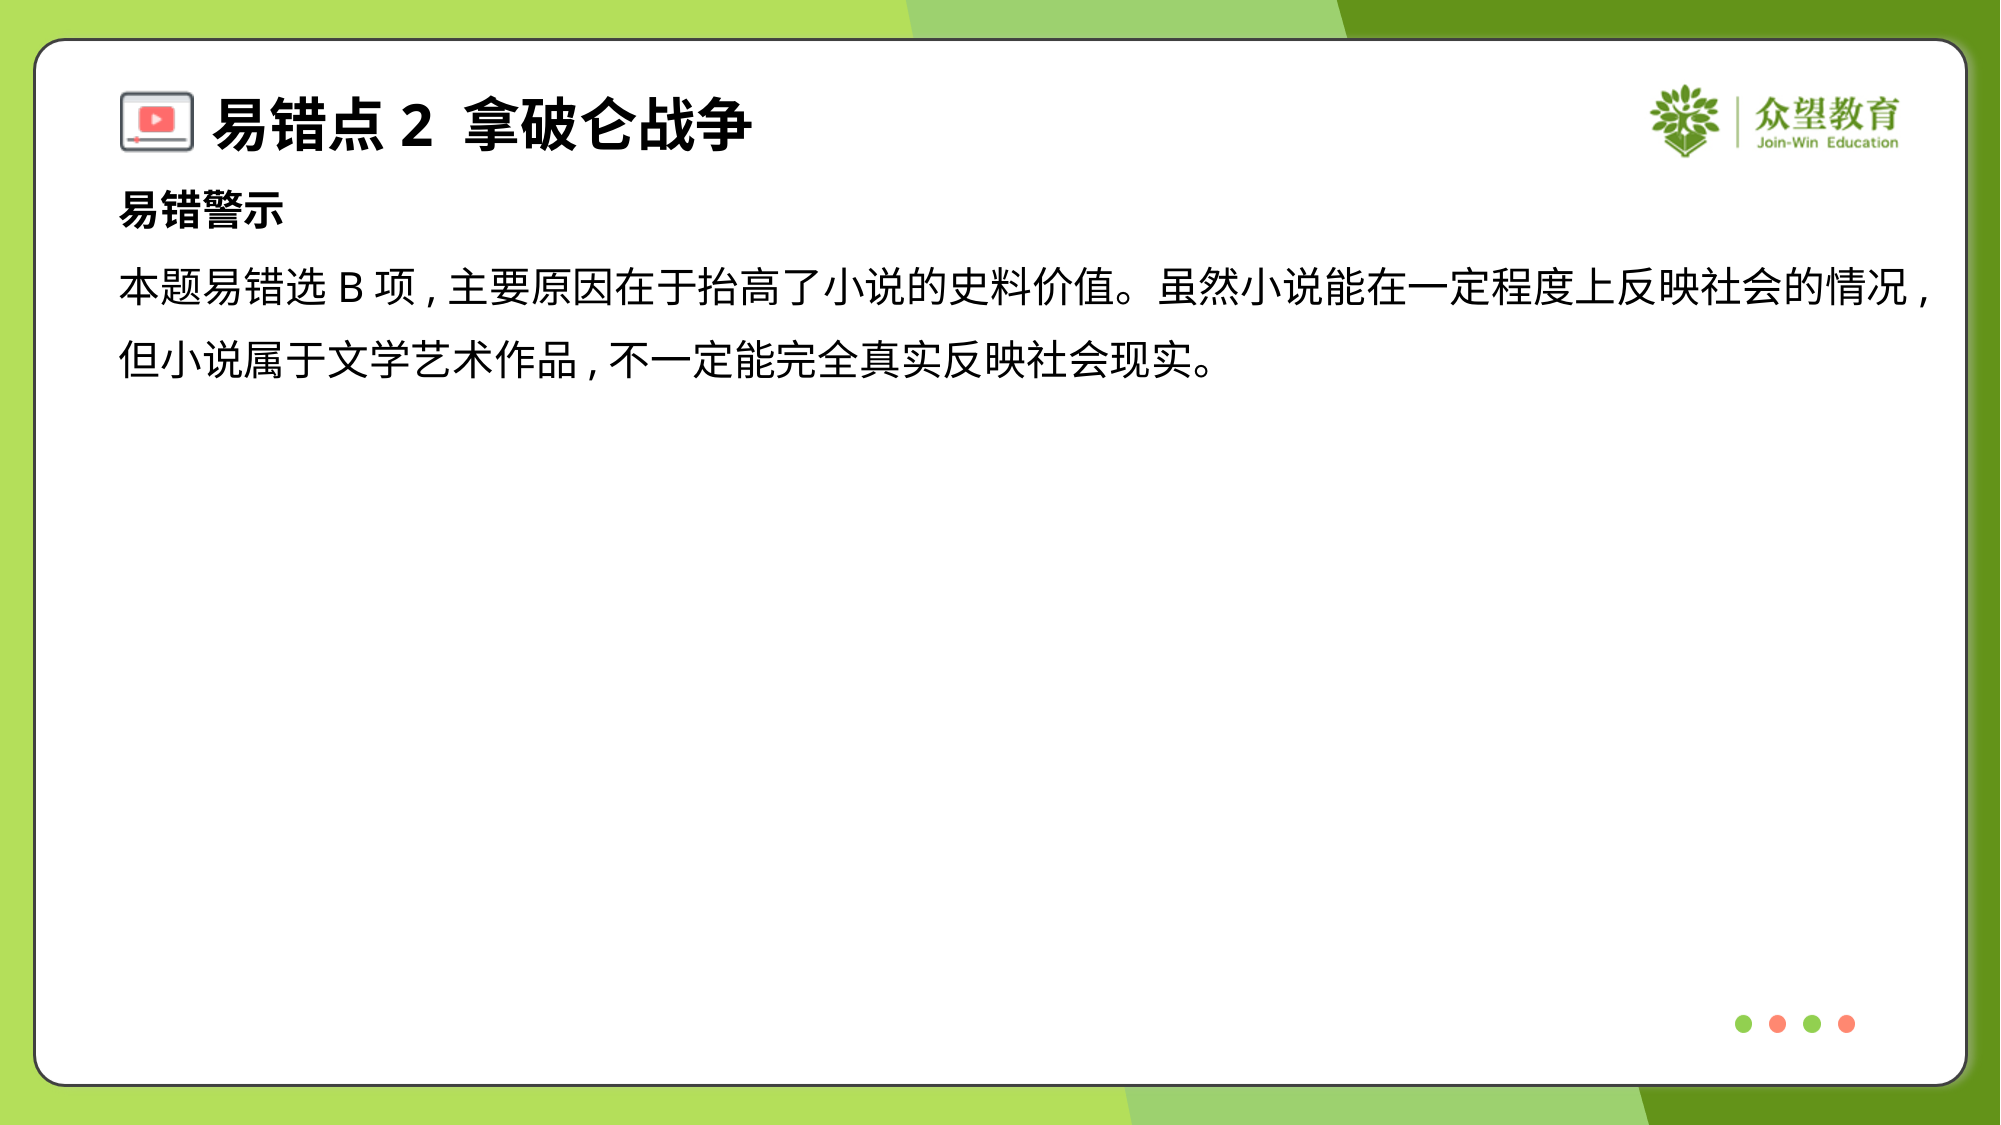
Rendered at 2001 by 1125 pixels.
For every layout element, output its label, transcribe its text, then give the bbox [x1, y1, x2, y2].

text_box 易错警示 本题易错选B项,主要原因在于抬高了小说的史料价值。虽然小说能在一定程度上反映社会的情况, 但小说属于文学艺术作品,不一定能完全真实反映社会现实。 [118, 158, 1883, 377]
picture [0, 0, 2000, 1125]
